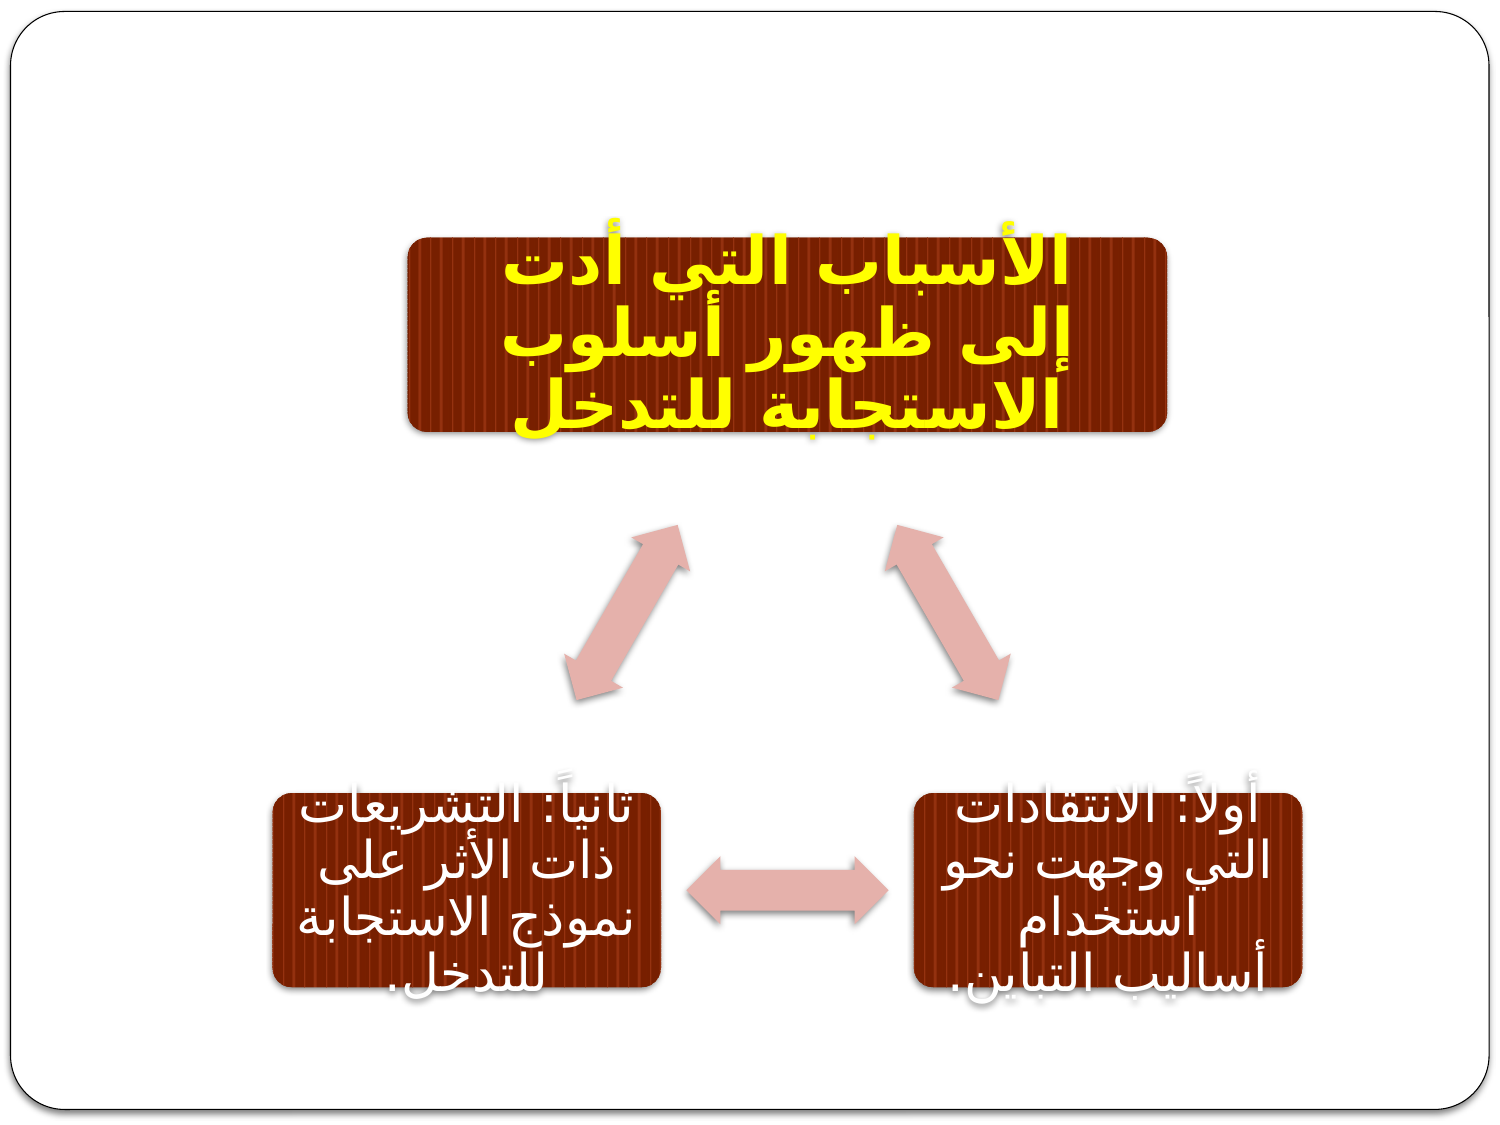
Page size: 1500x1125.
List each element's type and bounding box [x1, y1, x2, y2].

list [149, 237, 1426, 988]
